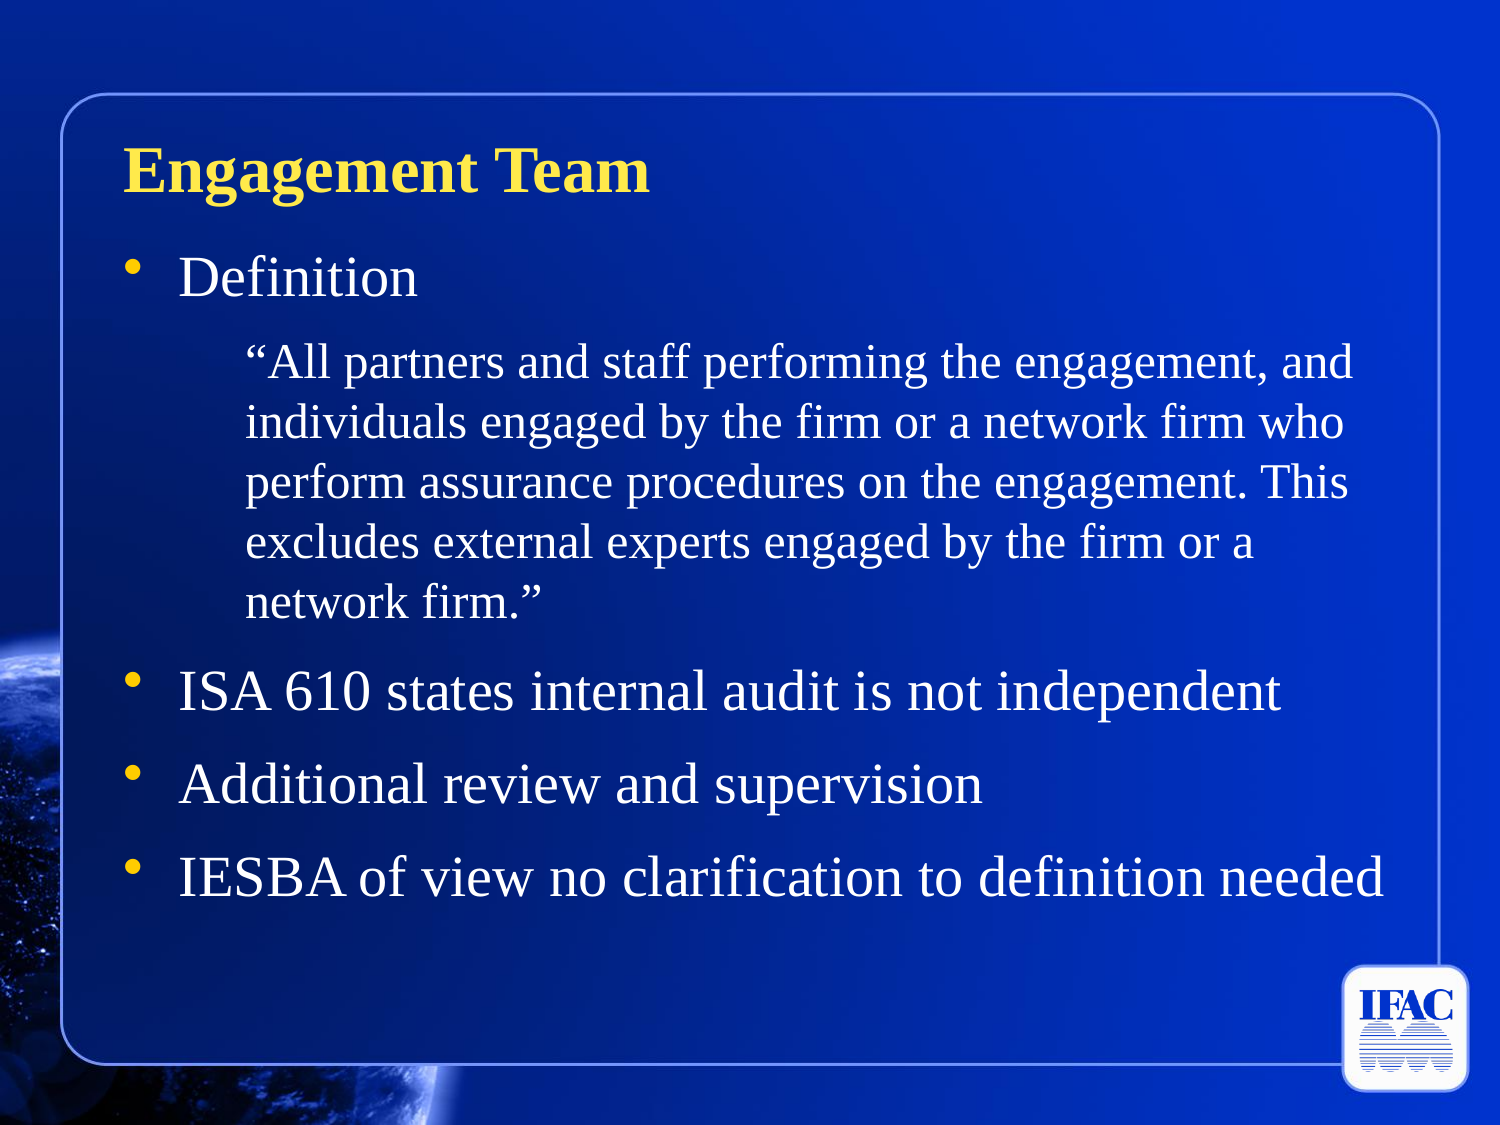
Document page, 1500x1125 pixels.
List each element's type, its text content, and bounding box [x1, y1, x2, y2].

list Engagement Team [107, 118, 1411, 215]
picture [0, 0, 1500, 1125]
list Definition “All partners and staff performing the engagement, and individuals engaged by the firm or a network firm who perform assurance procedures on the engagement. This excludes external experts engaged by the firm or a network firm.” ISA 610 states internal audit is not independent Additional review and supervision IESBA of view no clarification to definition needed [107, 230, 1411, 1048]
